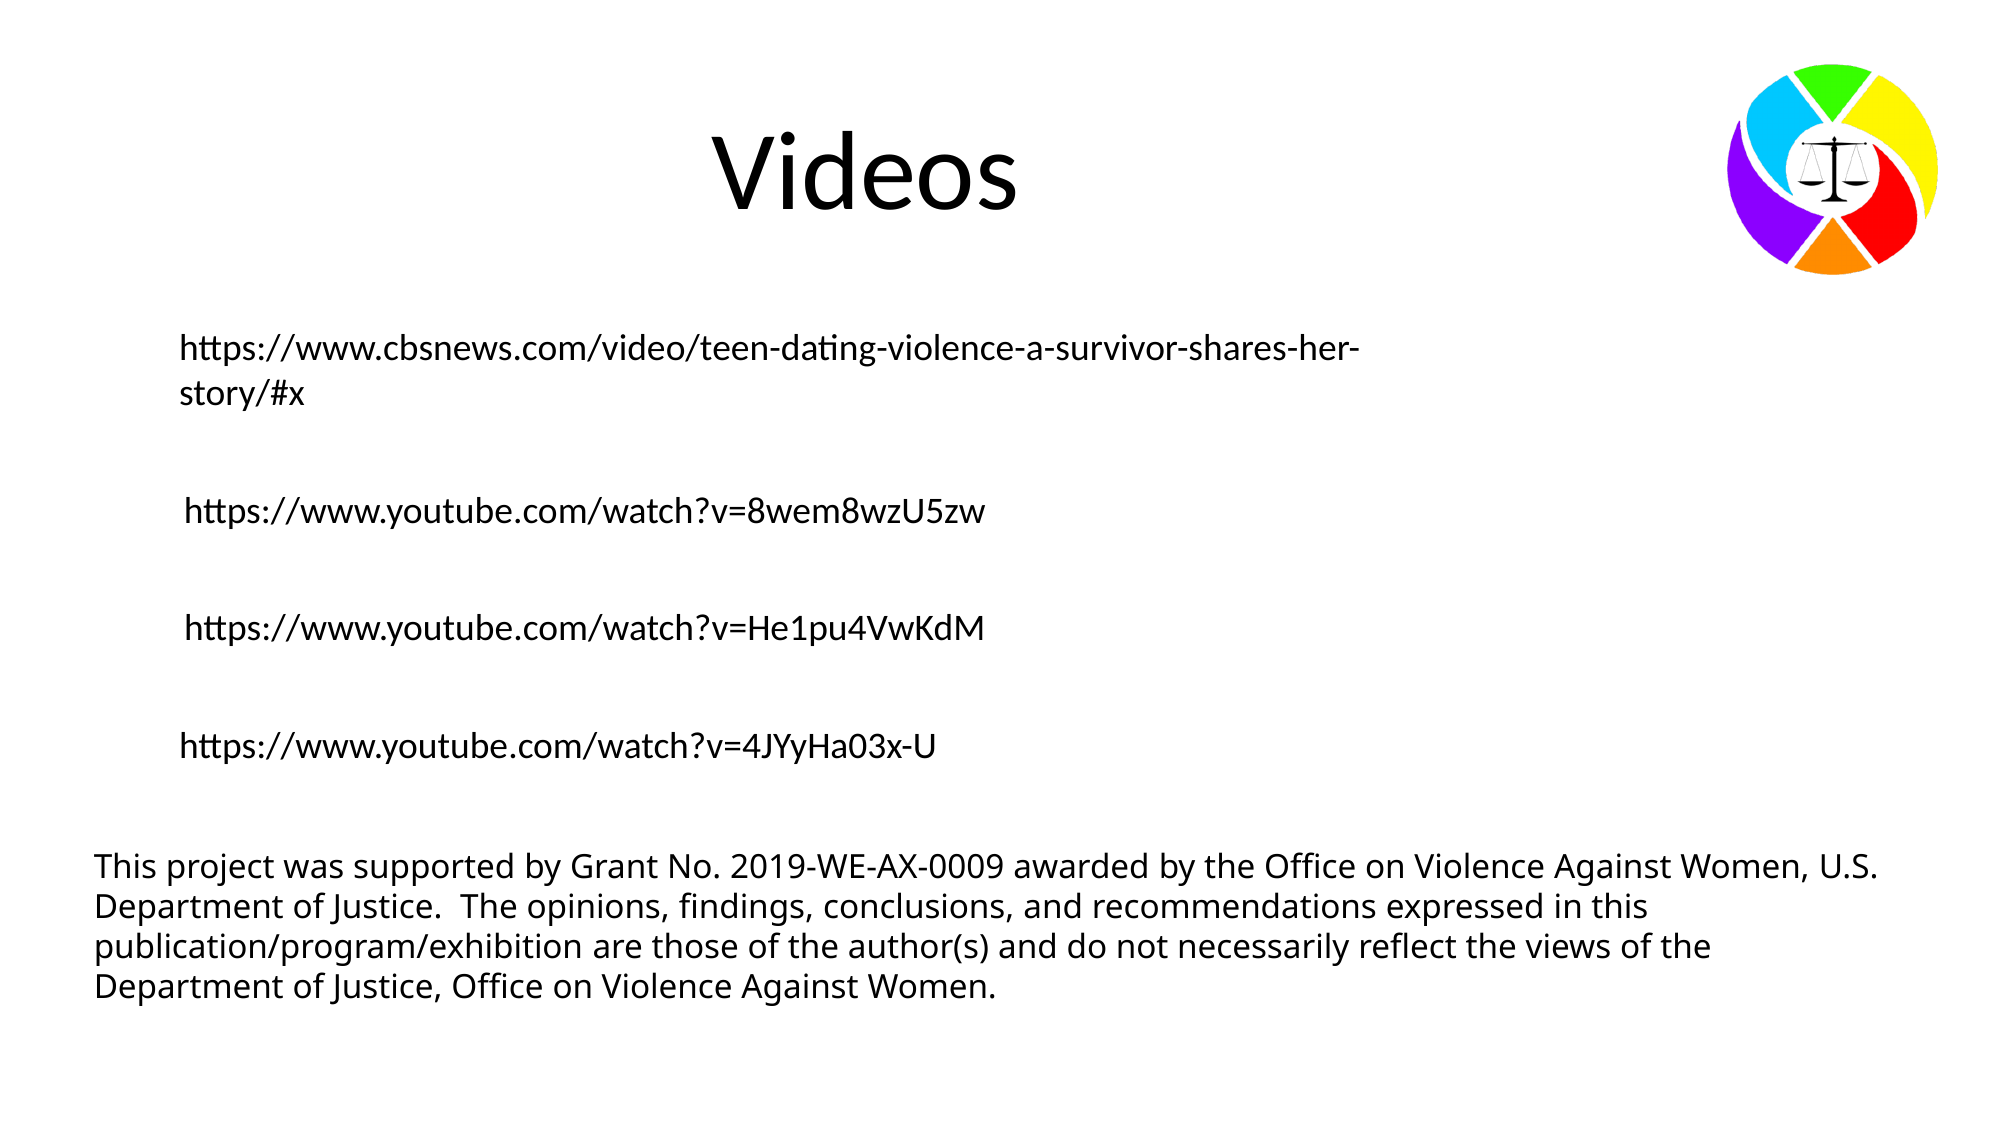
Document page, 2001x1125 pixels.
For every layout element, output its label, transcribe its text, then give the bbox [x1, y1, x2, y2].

picture [1694, 29, 1973, 308]
text_box https://www.youtube.com/watch?v=He1pu4VwKdM [169, 595, 1001, 656]
text_box Videos [164, 89, 1567, 240]
text_box https://www.youtube.com/watch?v=8wem8wzU5zw [169, 478, 1002, 539]
text_box This project was supported by Grant No. 2019-WE-AX-0009 awarded by the Office on Violence Against Women, U.S. Department of Justice. The opinions, findings, conclusions, and recommendations expressed in this publication/program/exhibition are those of the author(s) and do not necessarily reflect the views of the Department of Justice, Office on Violence Against Women. [78, 837, 1922, 1013]
text_box https://www.cbsnews.com/video/teen-dating-violence-a-survivor-shares-her-story/#x [164, 315, 1386, 421]
text_box https://www.youtube.com/watch?v=4JYyHa03x-U [164, 713, 1177, 774]
